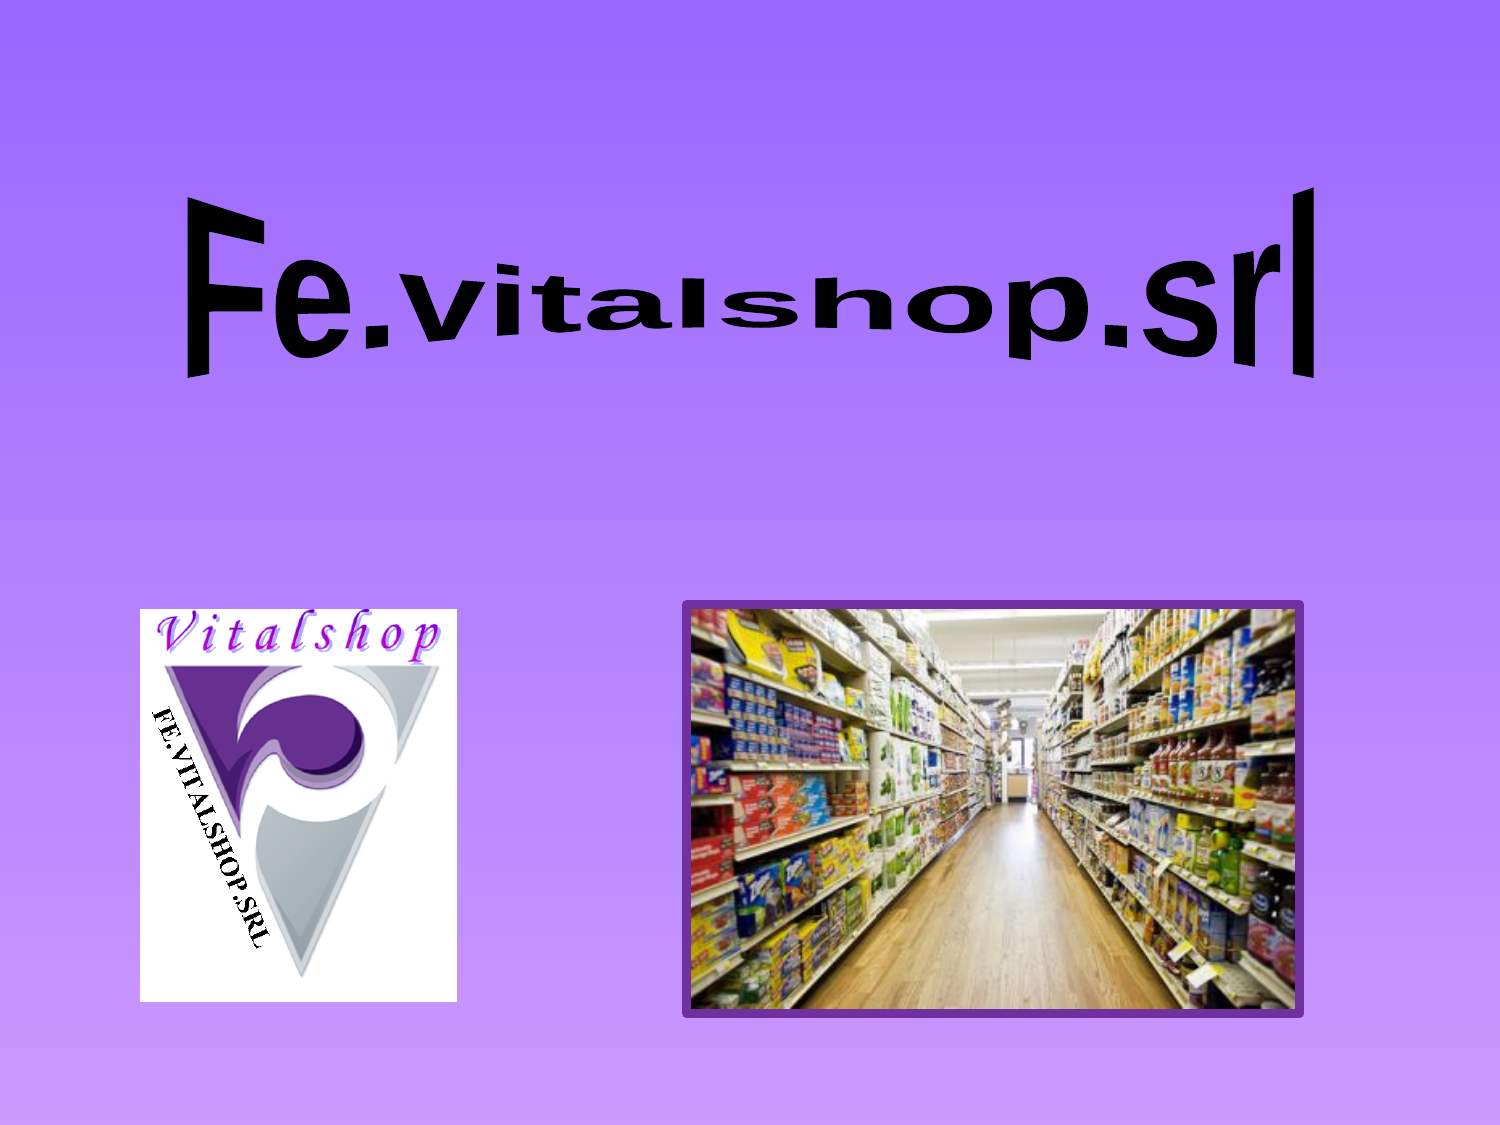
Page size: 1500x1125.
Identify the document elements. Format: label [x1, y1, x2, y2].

picture [140, 609, 458, 1003]
picture [691, 609, 1296, 1009]
